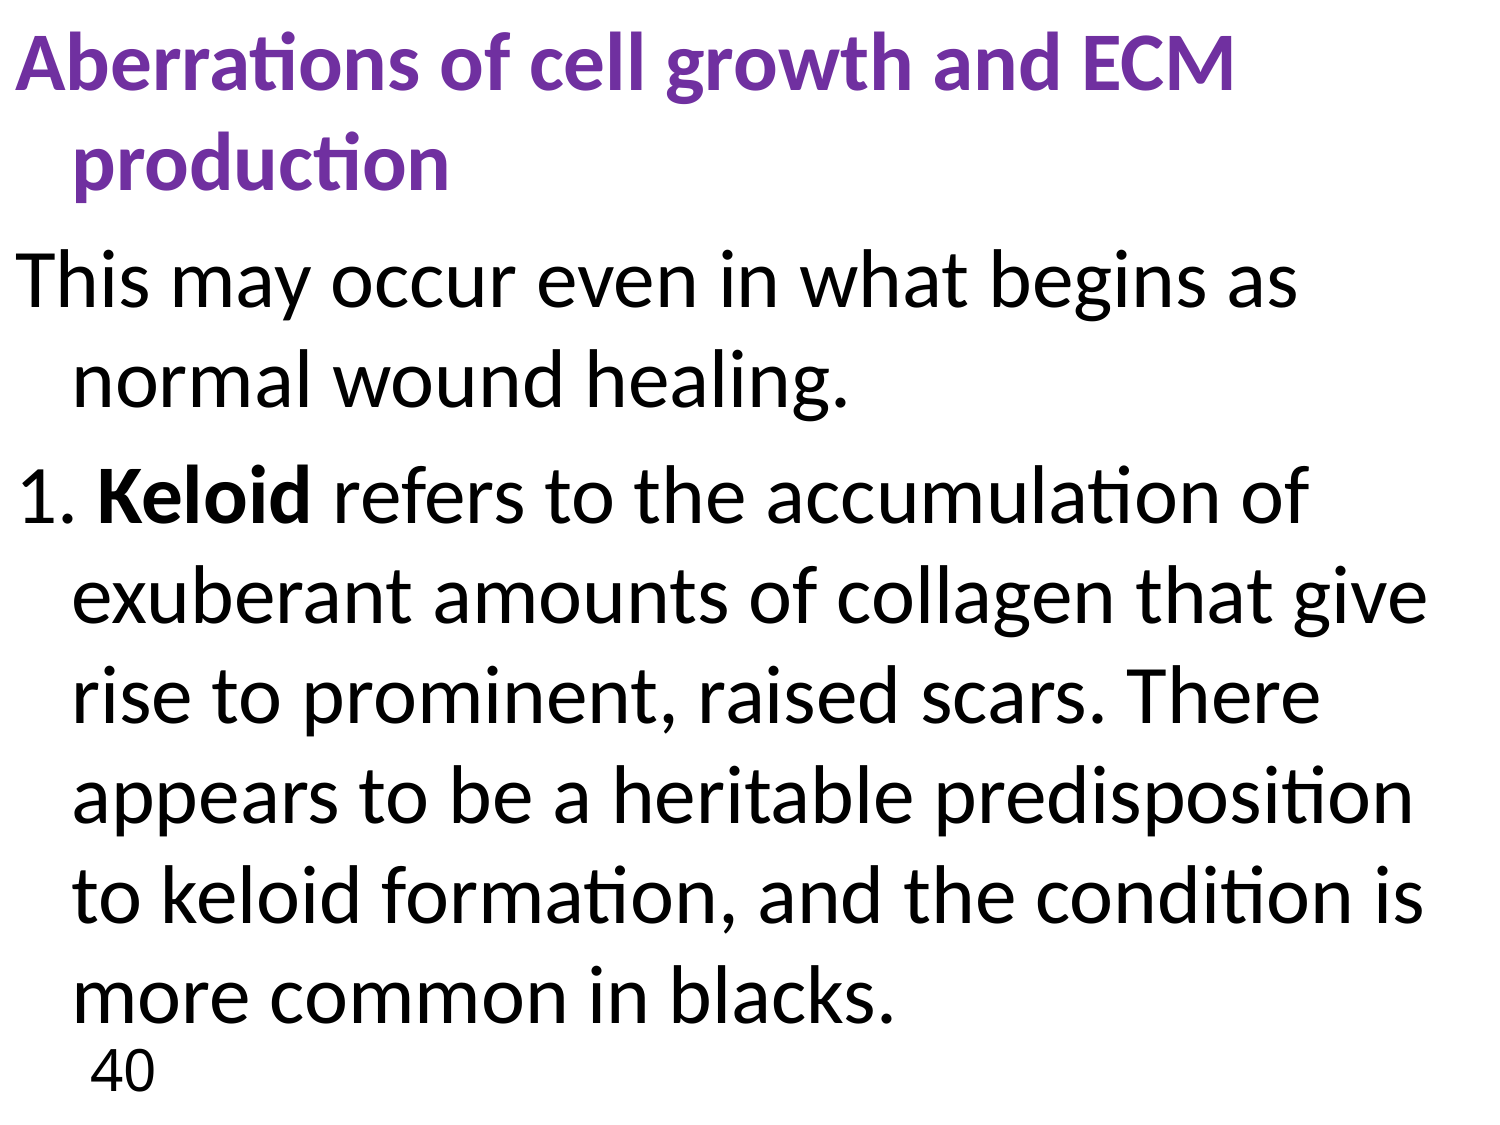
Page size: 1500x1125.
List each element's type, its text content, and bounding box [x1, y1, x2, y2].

list Aberrations of cell growth and ECM production This may occur even in what begins as normal wound healing. 1. Keloid refers to the accumulation of exuberant amounts of collagen that give rise to prominent, raised scars. There appears to be a heritable predisposition to keloid formation, and the condition is more common in blacks. [0, 0, 1500, 1125]
slide_number 40 [75, 1042, 425, 1103]
